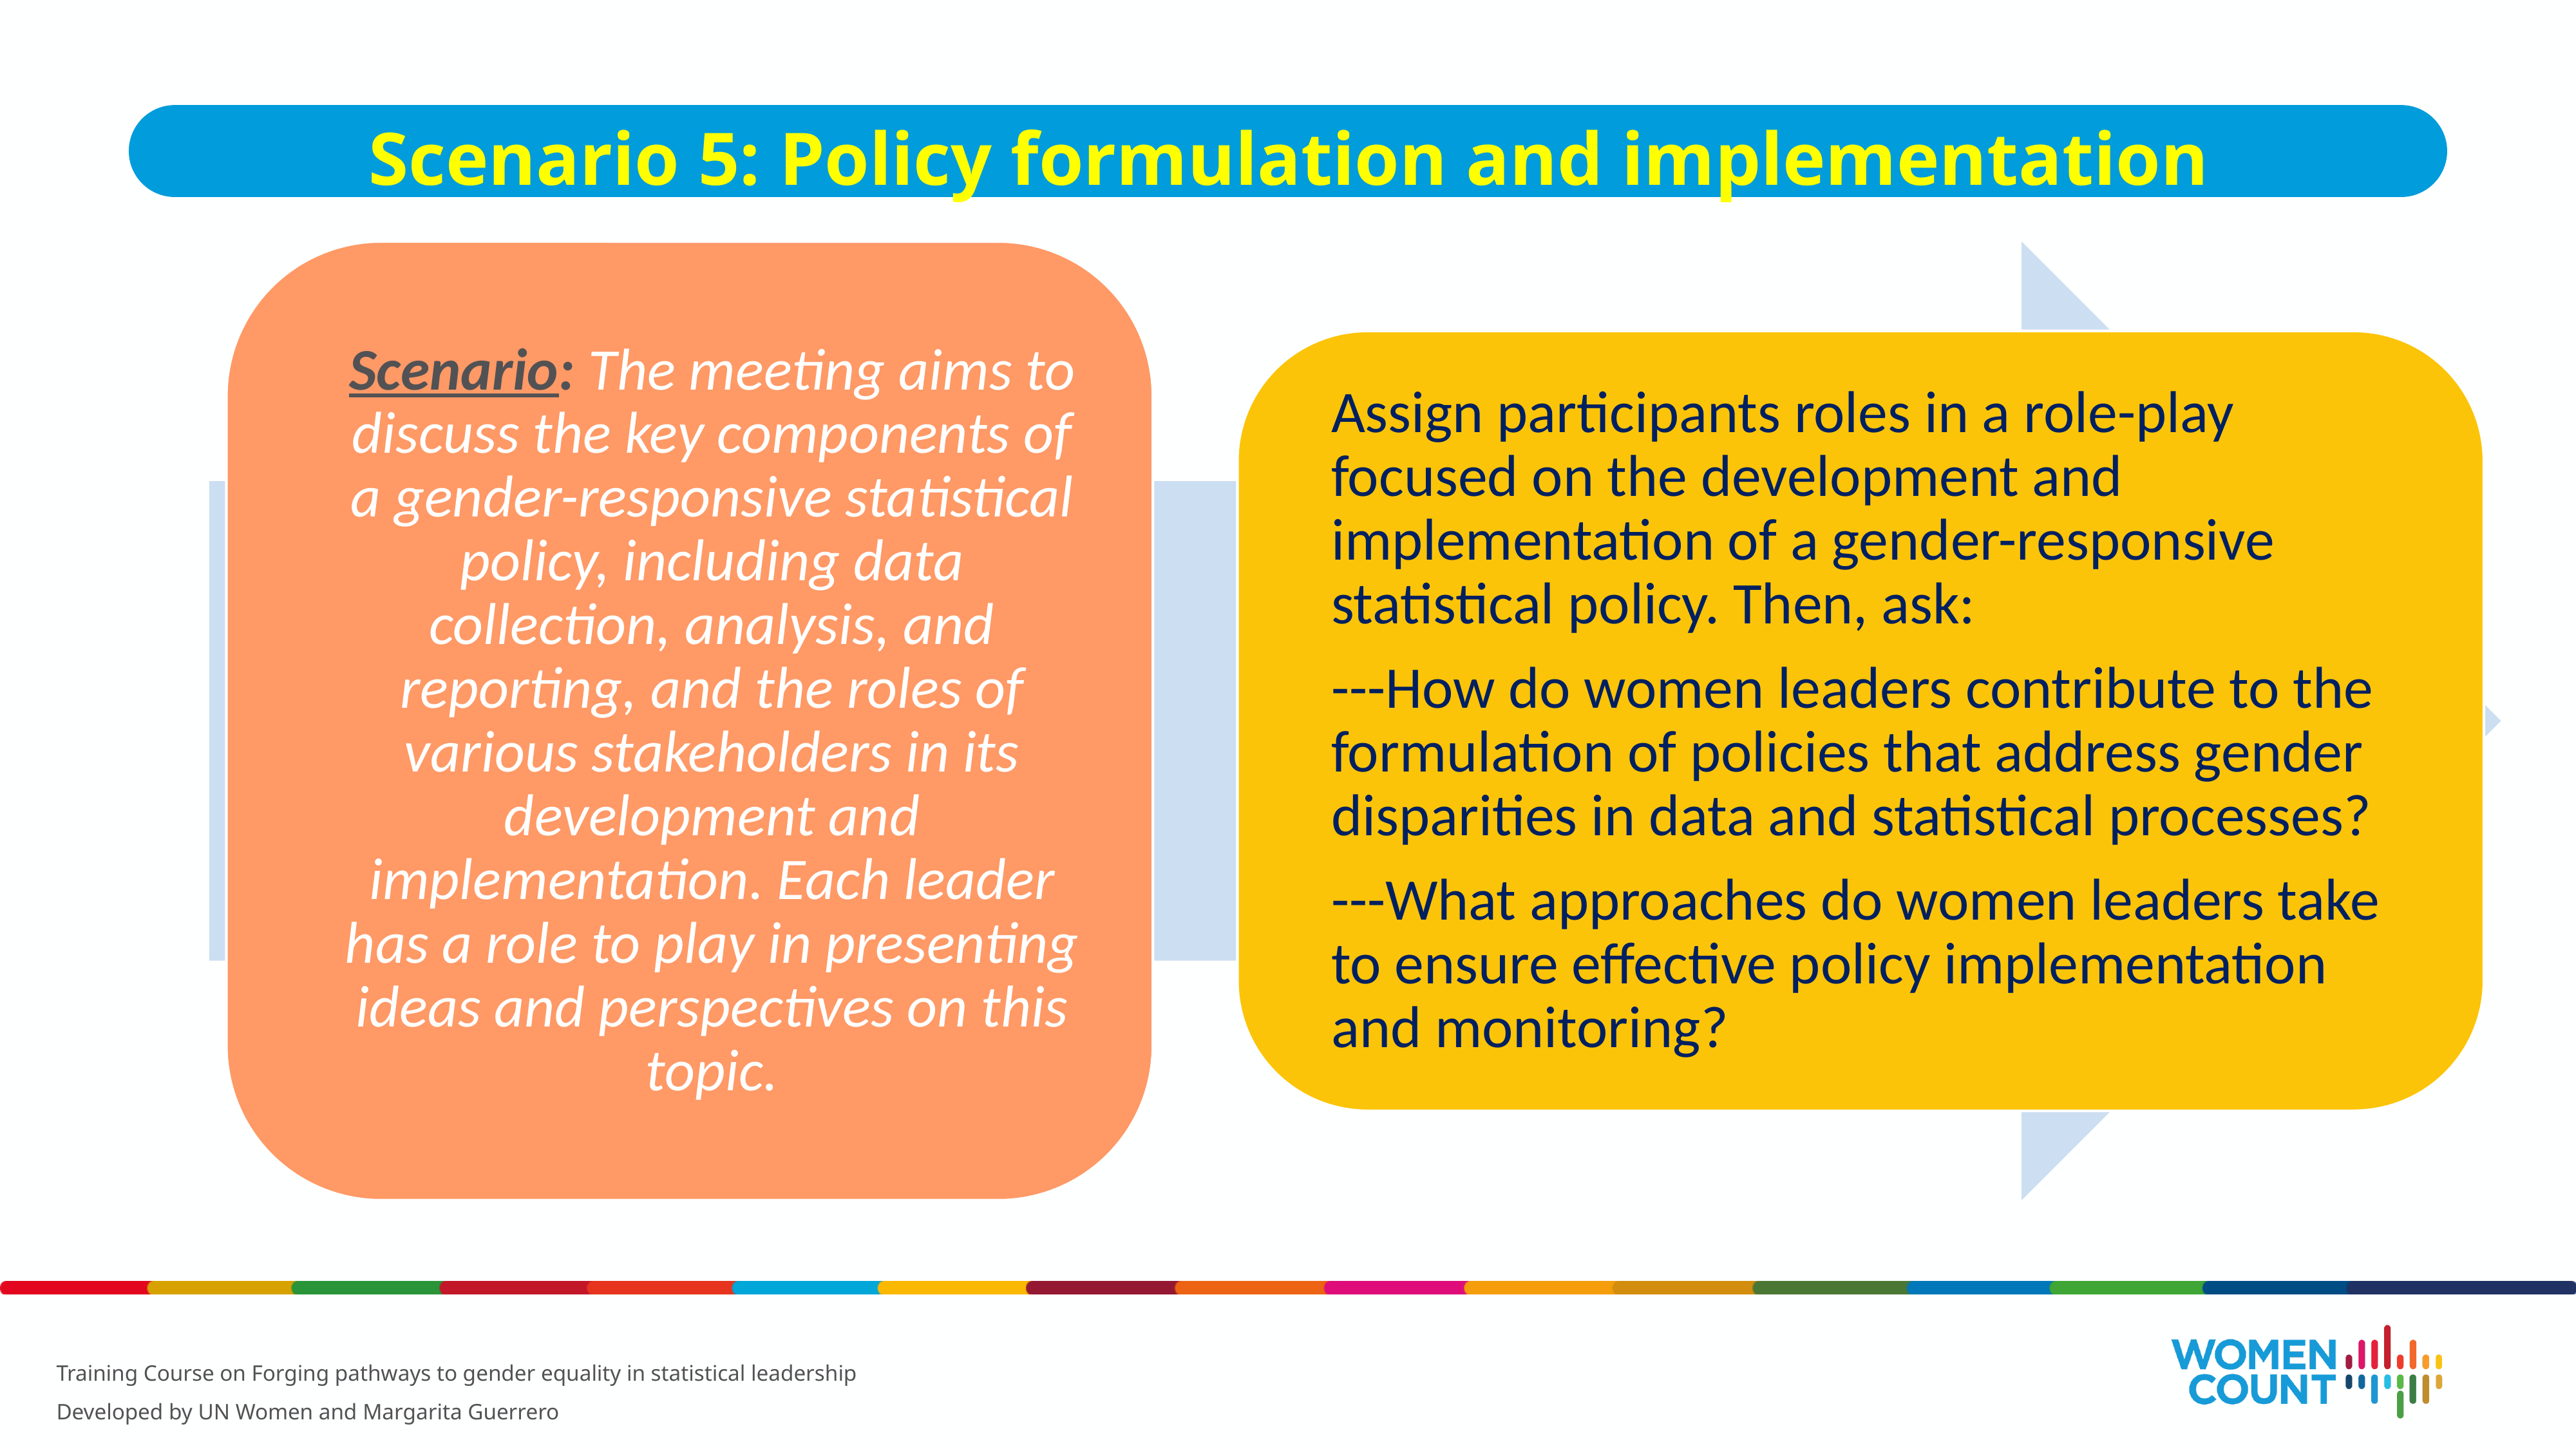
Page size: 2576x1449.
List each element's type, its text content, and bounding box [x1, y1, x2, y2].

text_box Training Course on Forging pathways to gender equality in statistical leadership Developed by UN Women and Margarita Guerrero [56, 1347, 1658, 1449]
list Scenario 5: Policy formulation and implementation [167, 112, 2411, 201]
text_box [209, 241, 2501, 1201]
